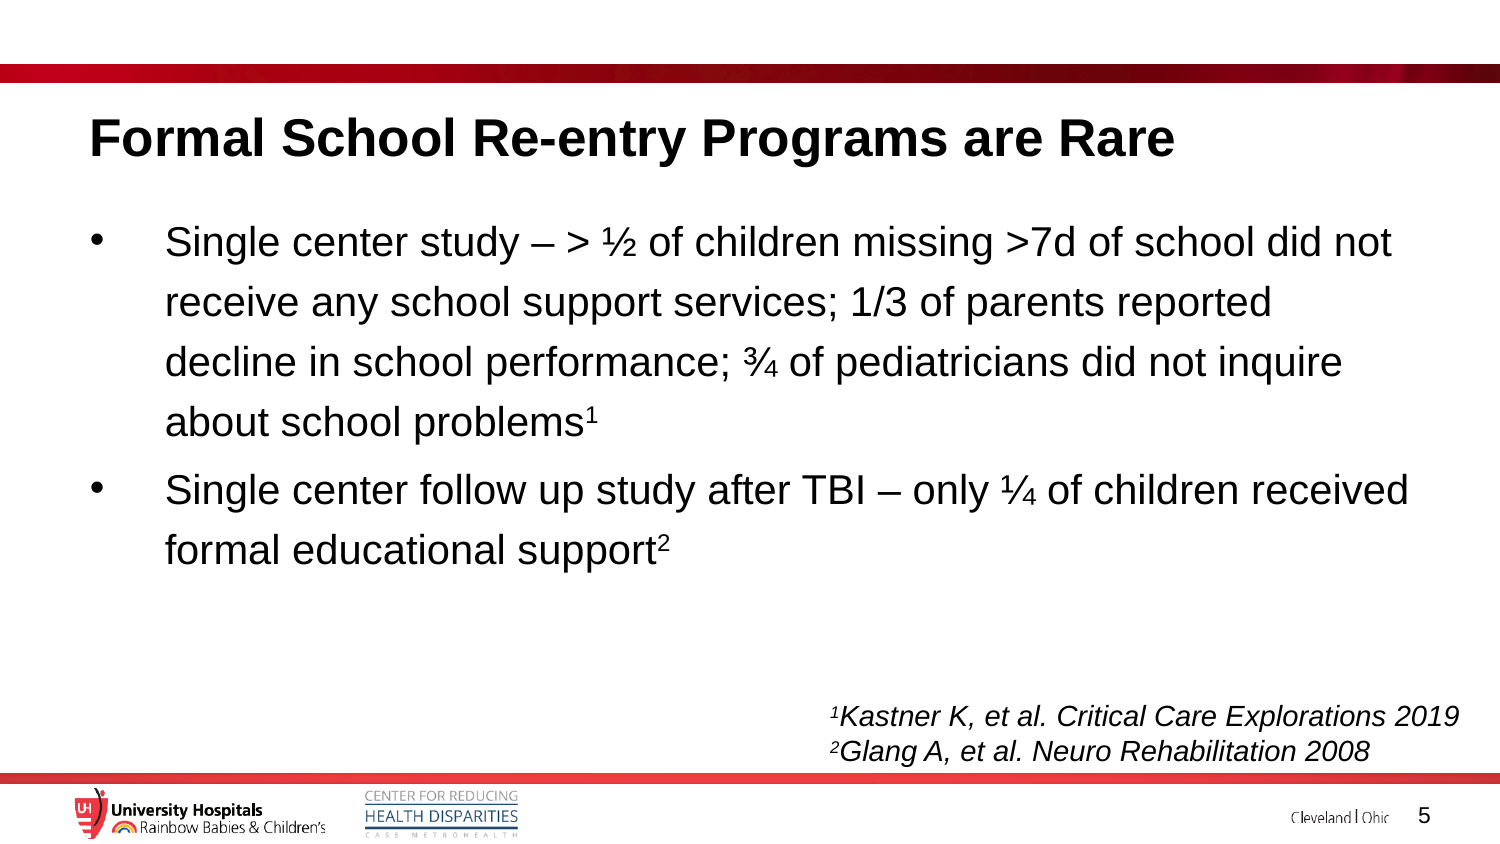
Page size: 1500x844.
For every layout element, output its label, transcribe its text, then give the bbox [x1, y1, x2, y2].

picture [346, 788, 535, 839]
text_box 1Kastner K, et al. Critical Care Explorations 2019 2Glang A, et al. Neuro Rehabilitation 2008 [815, 690, 1500, 775]
picture [0, 64, 1500, 83]
title Formal School Re-entry Programs are Rare [75, 96, 1425, 175]
list Single center study – > ½ of children missing >7d of school did not receive any school support services; 1/3 of parents reported decline in school performance; ¾ of pediatricians did not inquire about school problems1 Single center follow up study after TBI – only ¼ of children received formal educational support2 [75, 196, 1425, 754]
slide_number 5 [1095, 793, 1446, 839]
